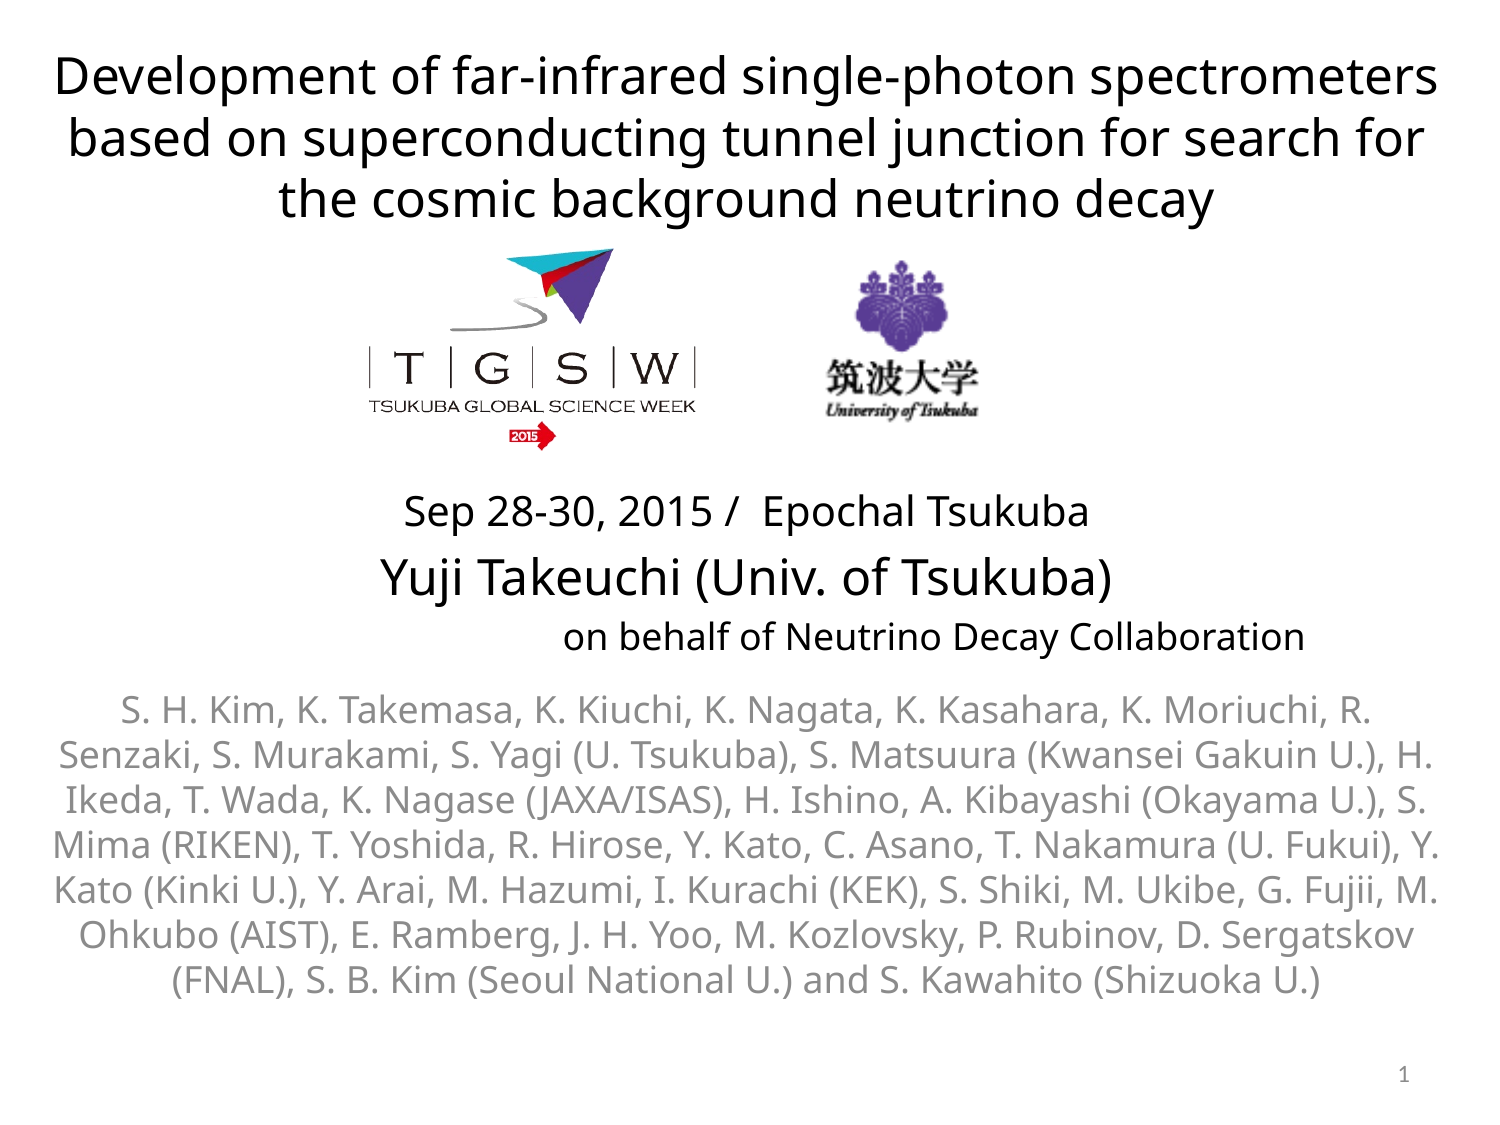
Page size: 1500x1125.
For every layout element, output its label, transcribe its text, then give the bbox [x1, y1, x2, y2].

slide_number 1 [1074, 1042, 1425, 1103]
title Development of far-infrared single-photon spectrometers based on superconducting tunnel junction for search for the cosmic background neutrino decay [32, 17, 1462, 254]
subtitle Sep 28-30, 2015 / Epochal Tsukuba Yuji Takeuchi (Univ. of Tsukuba) on behalf of Neutrino Decay Collaboration [171, 477, 1323, 661]
picture [800, 251, 993, 460]
text_box S. H. Kim, K. Takemasa, K. Kiuchi, K. Nagata, K. Kasahara, K. Moriuchi, R. Senzaki, S. Murakami, S. Yagi (U. Tsukuba), S. Matsuura (Kwansei Gakuin U.), H. Ikeda, T. Wada, K. Nagase (JAXA/ISAS), H. Ishino, A. Kibayashi (Okayama U.), S. Mima (RIKEN), T. Yoshida, R. Hirose, Y. Kato, C. Asano, T. Nakamura (U. Fukui), Y. Kato (Kinki U.), Y. Arai, M. Hazumi, I. Kurachi (KEK), S. Shiki, M. Ukibe, G. Fujii, M. Ohkubo (AIST), E. Ramberg, J. H. Yoo, M. Kozlovsky, P. Rubinov, D. Sergatskov (FNAL), S. B. Kim (Seoul National U.) and S. Kawahito (Shizuoka U.) [29, 678, 1465, 1010]
picture [359, 241, 715, 457]
